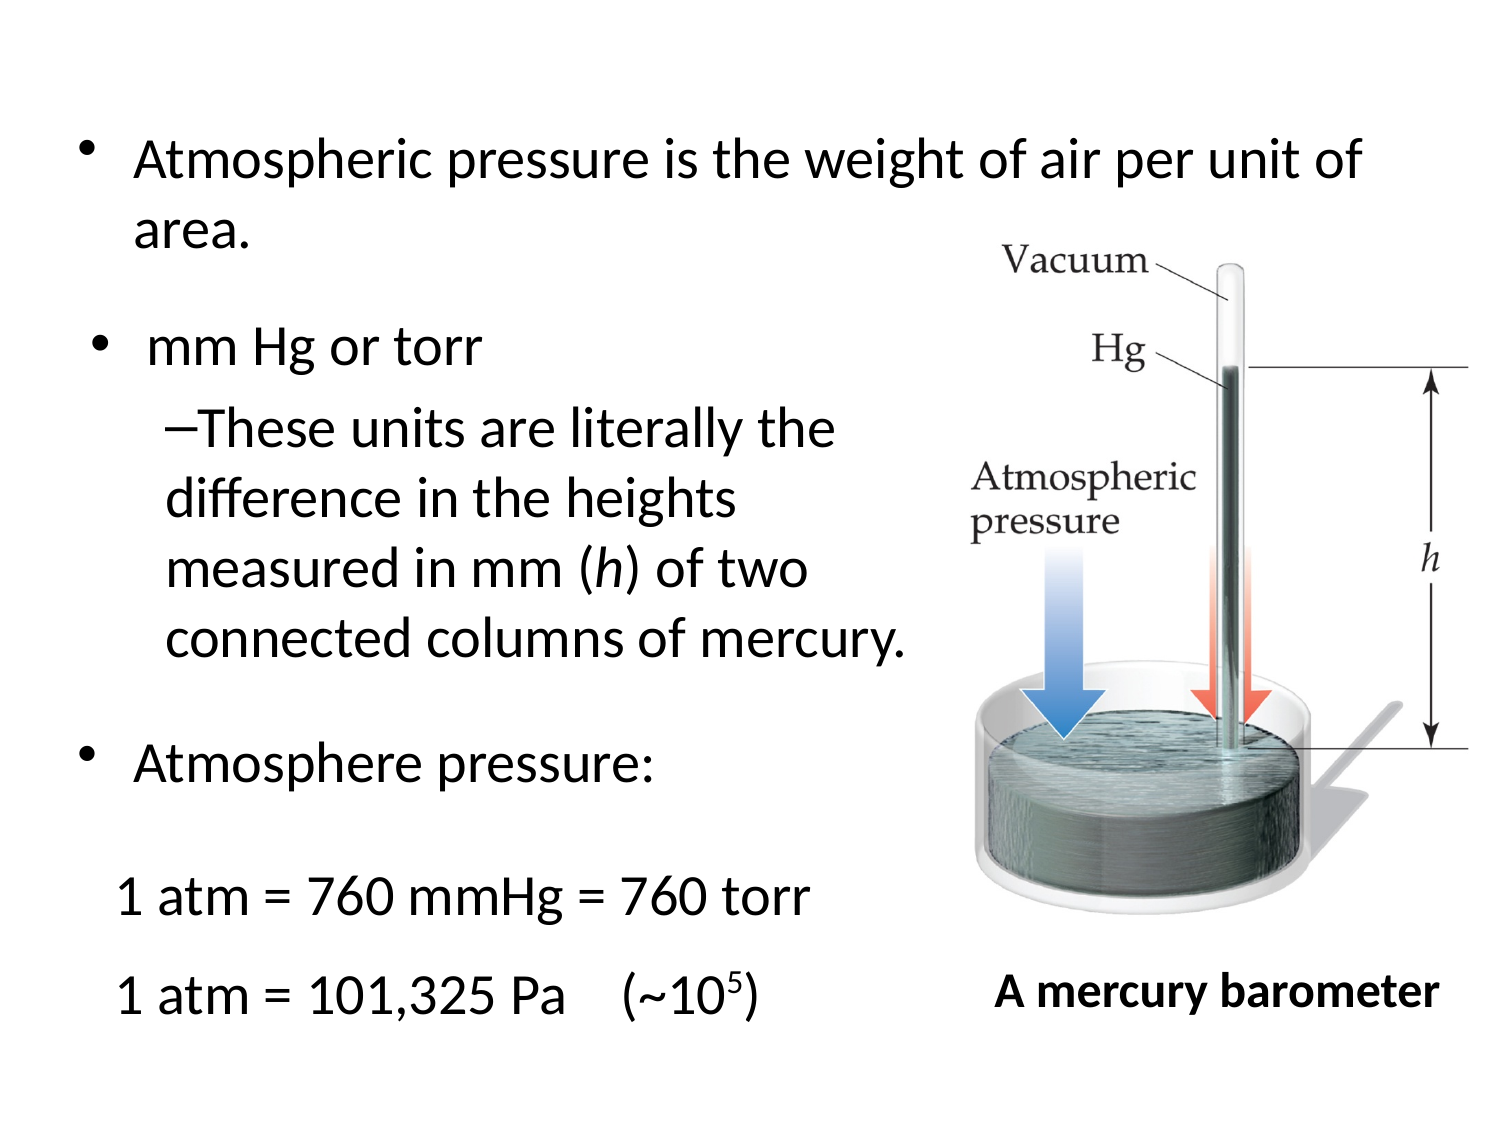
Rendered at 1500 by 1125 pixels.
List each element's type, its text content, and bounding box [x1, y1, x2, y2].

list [963, 237, 1476, 919]
text_box A mercury barometer [979, 949, 1488, 1025]
text_box Atmosphere pressure: [62, 725, 713, 825]
list mm Hg or torr These units are literally the difference in the heights measured in mm (h) of two connected columns of mercury. [75, 363, 925, 750]
text_box 1 atm = 760 mmHg = 760 torr 1 atm = 101,325 Pa (~105) [99, 849, 900, 1034]
text_box Atmospheric pressure is the weight of air per unit of area. [62, 112, 1388, 363]
